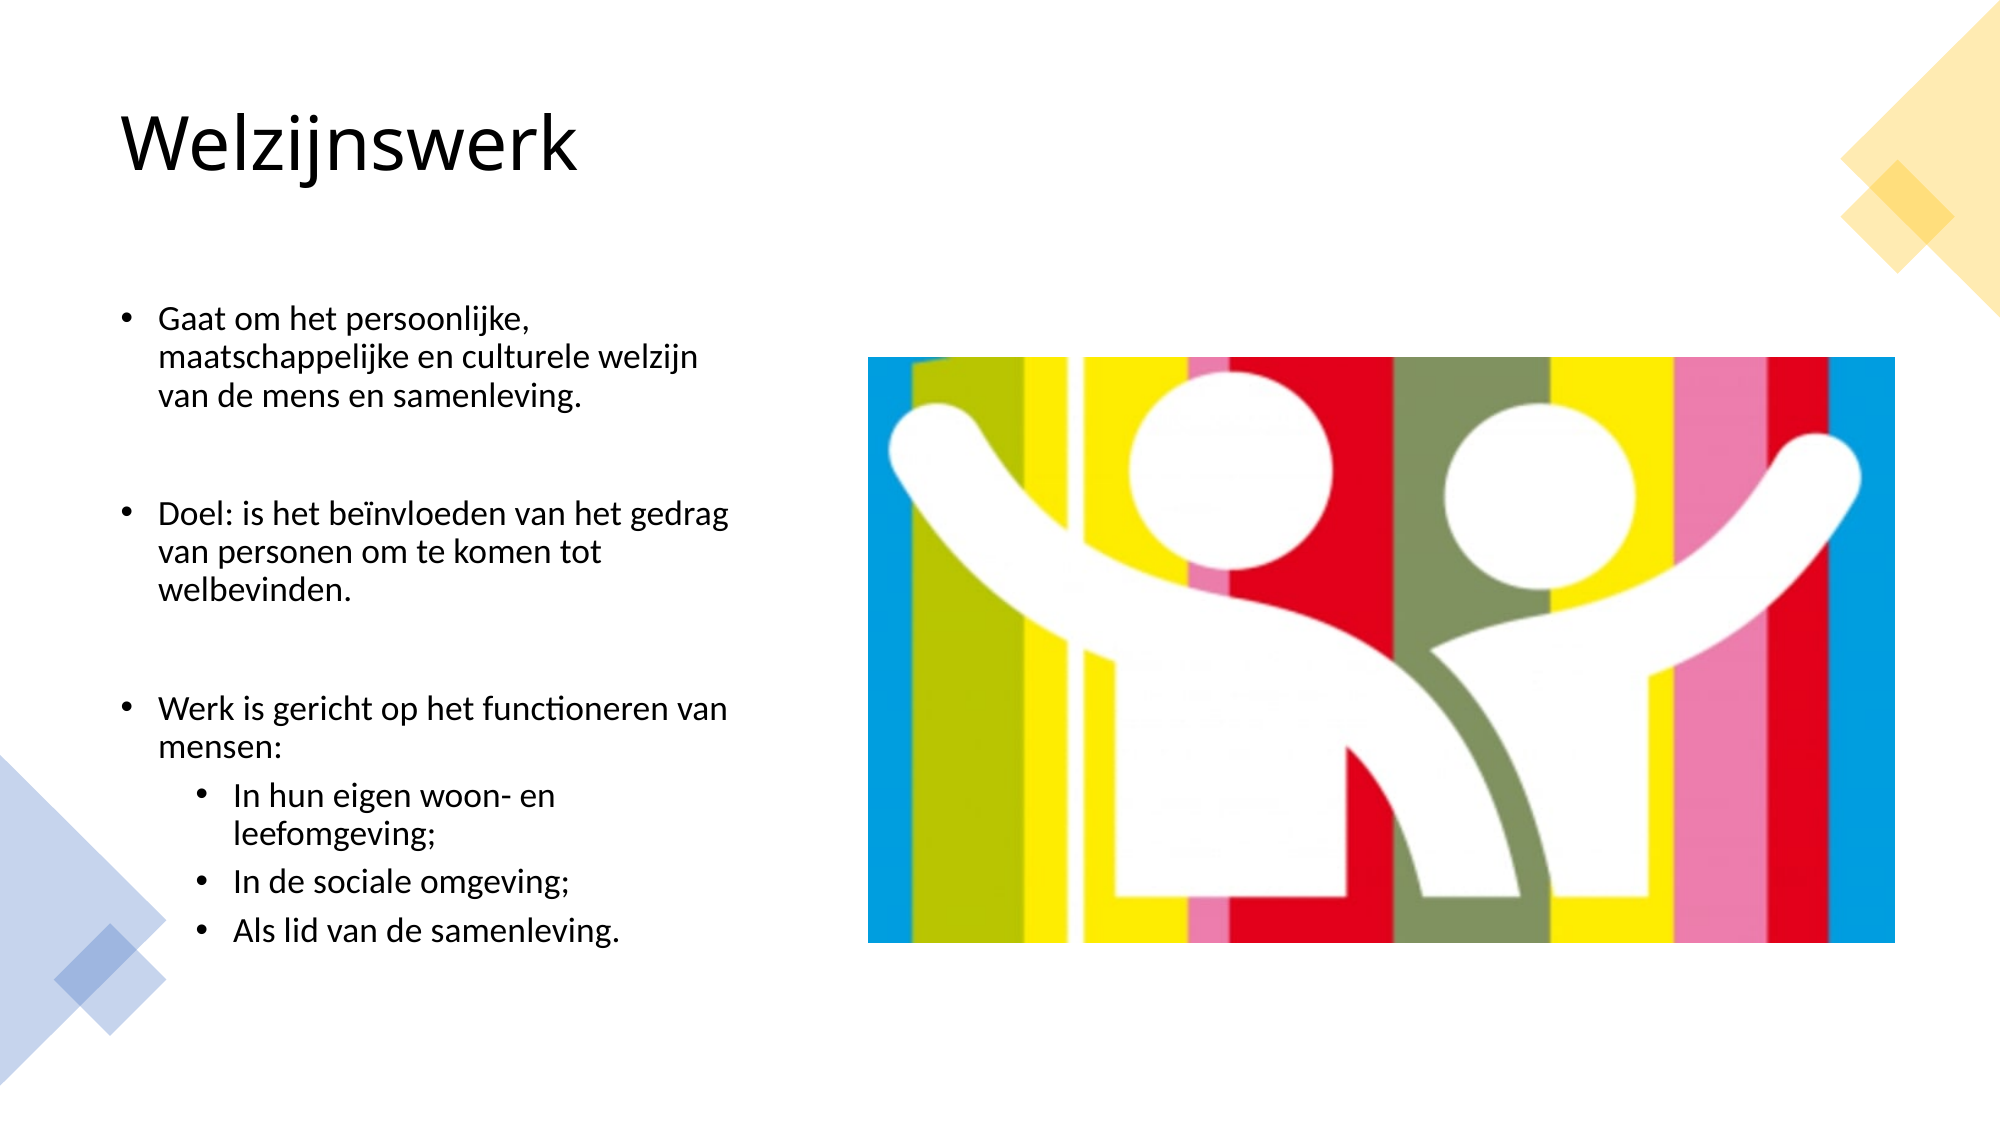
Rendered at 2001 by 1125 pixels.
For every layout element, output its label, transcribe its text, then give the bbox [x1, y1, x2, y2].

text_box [1840, 0, 2000, 318]
title Welzijnswerk [105, 52, 1840, 240]
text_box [0, 754, 167, 1086]
text_box [0, 0, 2000, 1125]
list Gaat om het persoonlijke, maatschappelijke en culturele welzijn van de mens en samenleving. Doel: is het beïnvloeden van het gedrag van personen om te komen tot welbevinden. Werk is gericht op het functioneren van mensen: In hun eigen woon- en leefomgeving; In de sociale omgeving; Als lid van de samenleving. [105, 292, 763, 1014]
picture [888, 357, 1862, 943]
